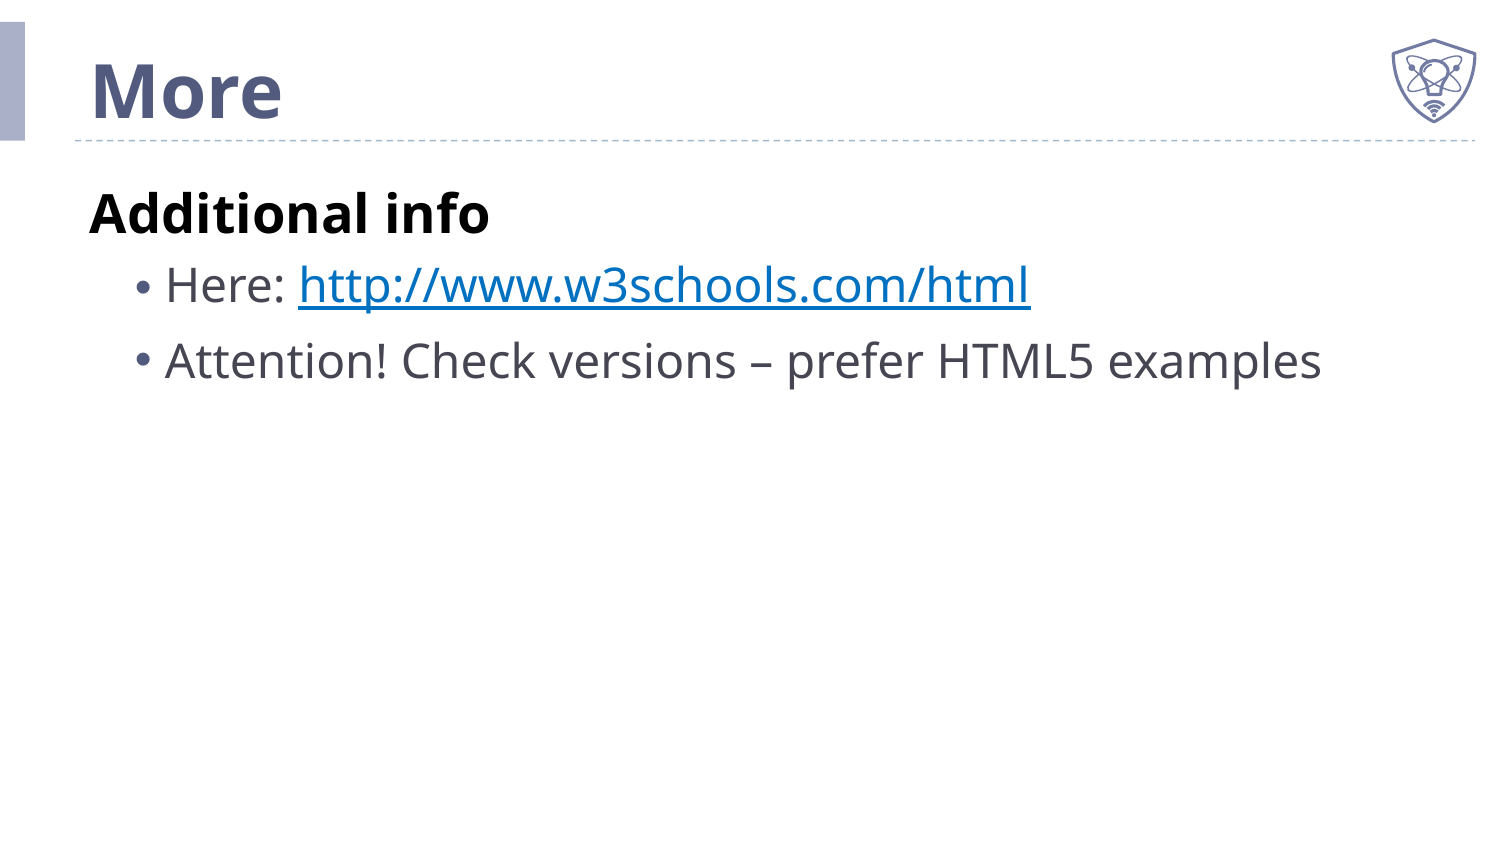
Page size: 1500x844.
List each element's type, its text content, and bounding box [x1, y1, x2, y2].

list Additional info Here: http://www.w3schools.com/html Attention! Check versions – prefer HTML5 examples [75, 171, 1475, 835]
title More [75, 18, 1475, 141]
